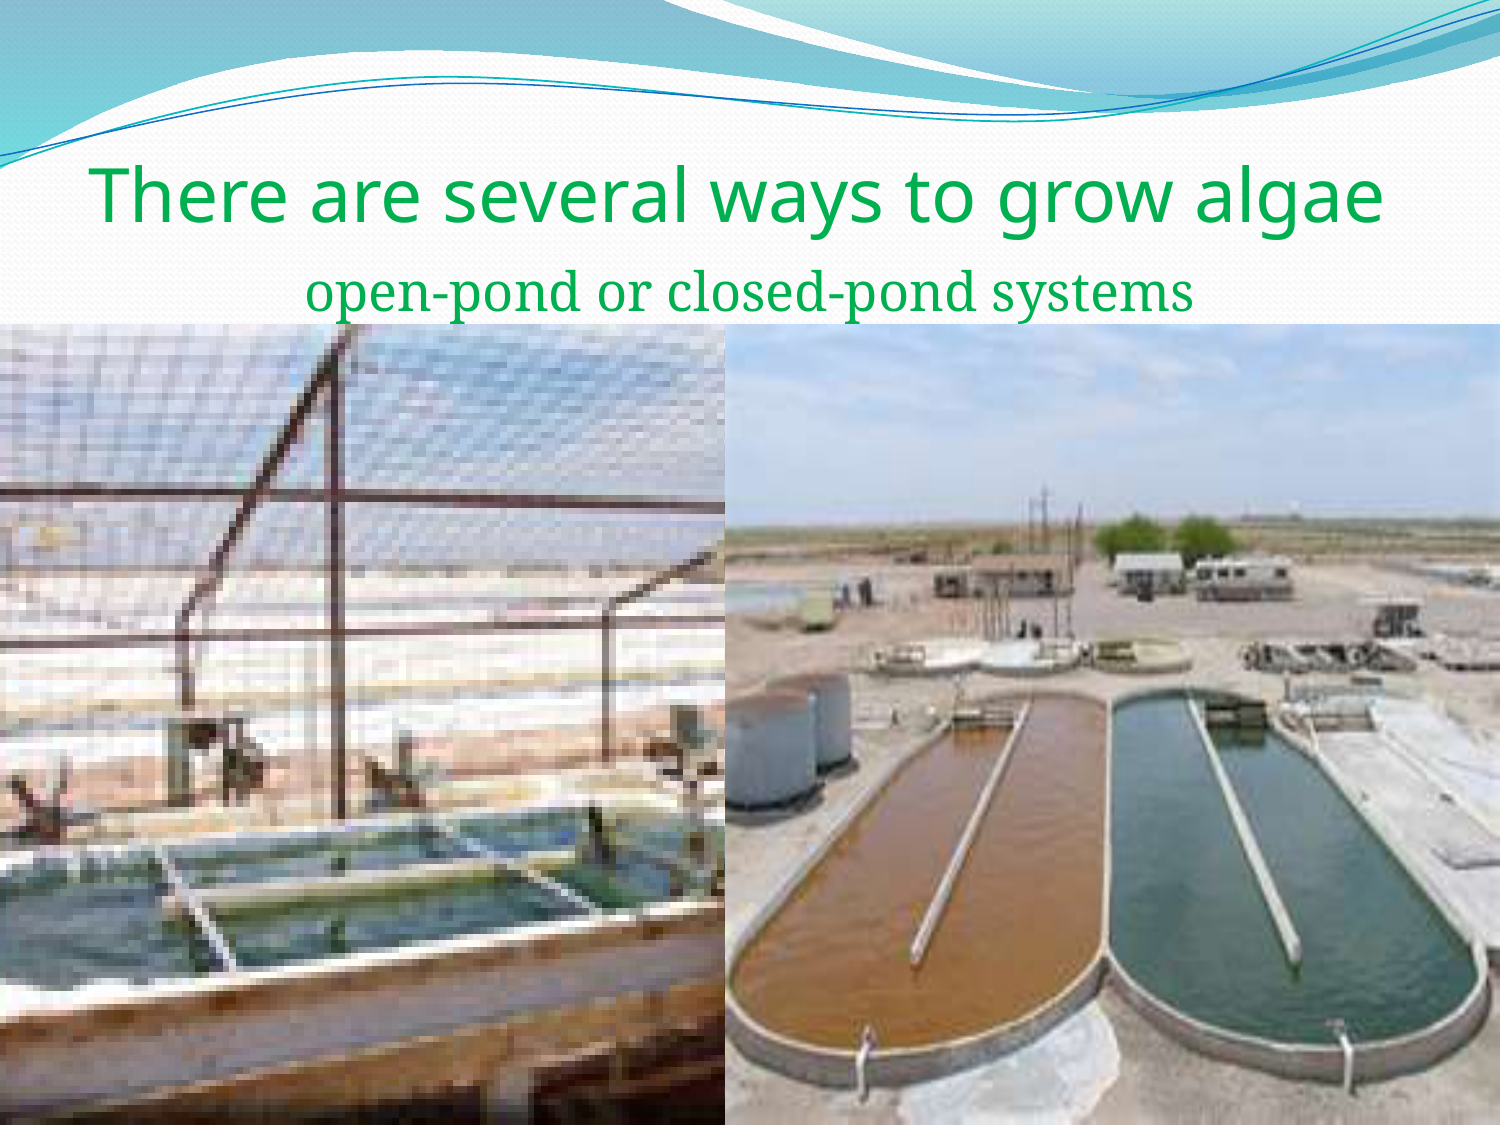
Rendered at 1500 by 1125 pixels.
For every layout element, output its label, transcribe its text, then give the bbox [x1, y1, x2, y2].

picture [0, 324, 1500, 1125]
title There are several ways to grow algae [62, 50, 1413, 238]
list open-pond or closed-pond systems [75, 249, 1425, 324]
